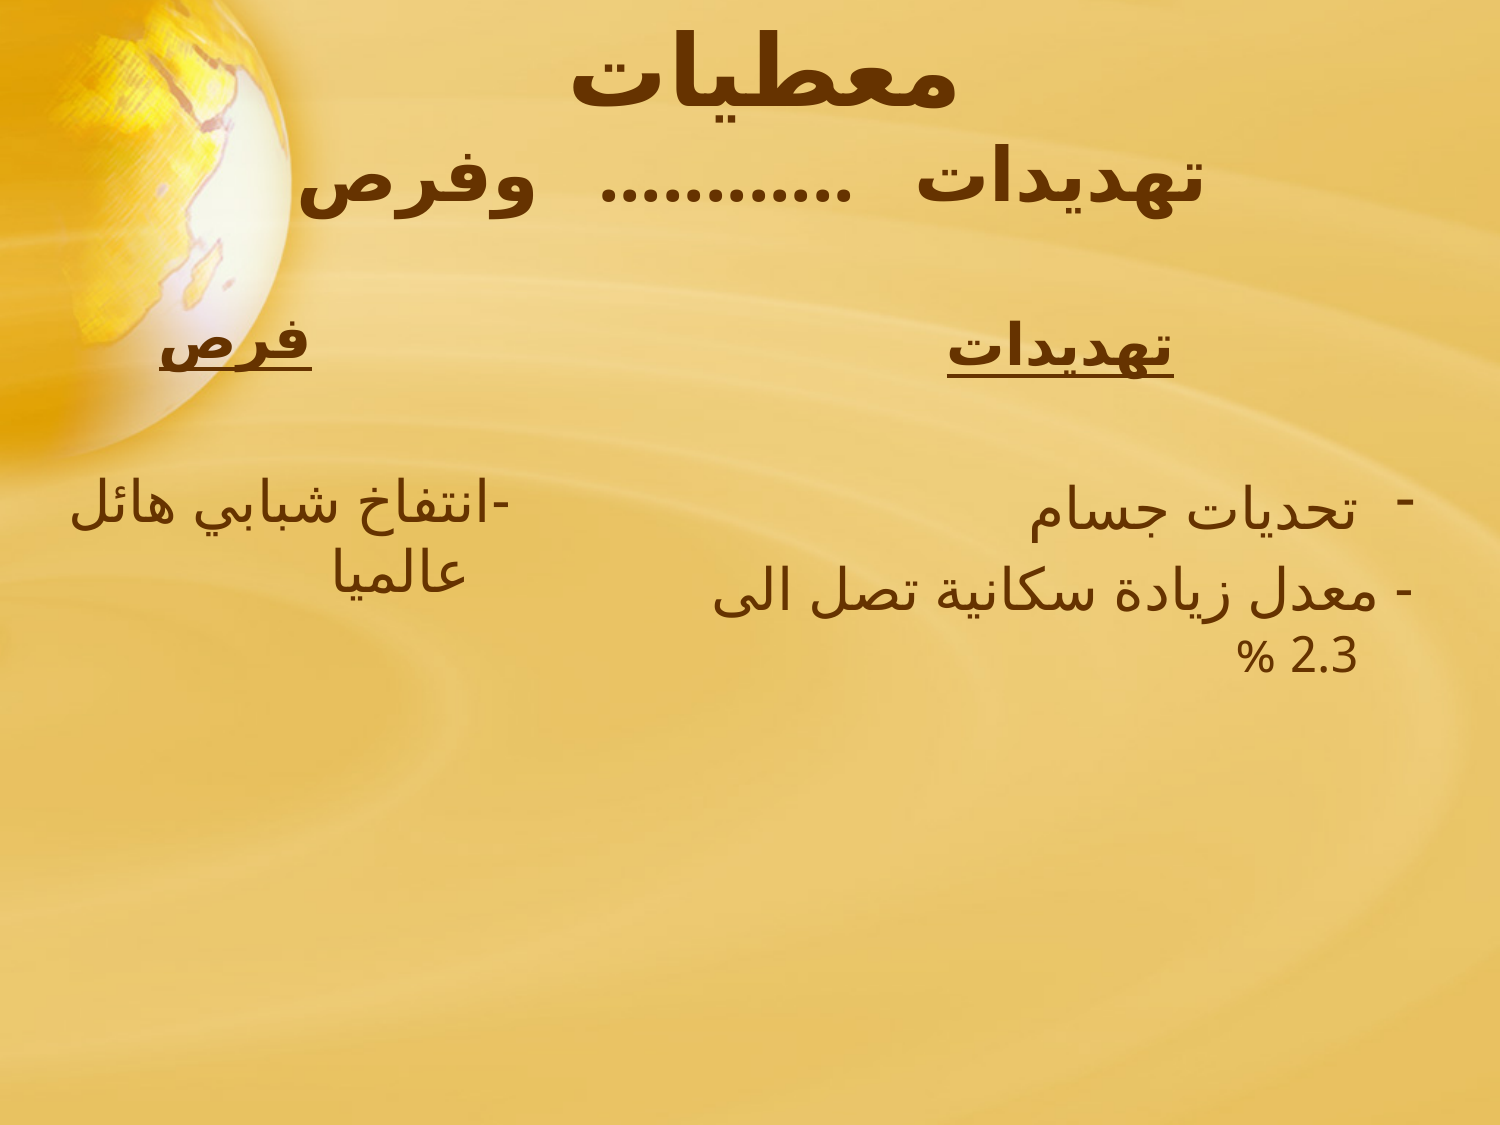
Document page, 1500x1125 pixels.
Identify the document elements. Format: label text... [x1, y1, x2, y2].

list تهديدات تحديات جسام - معدل زيادة سكانية تصل الى 2.3 % [691, 299, 1430, 1001]
title معطيات تهديدات ............ وفرص [116, 62, 1388, 251]
picture [0, 0, 1500, 1125]
list فرص -انتفاخ شبابي هائل عالميا [0, 292, 542, 994]
